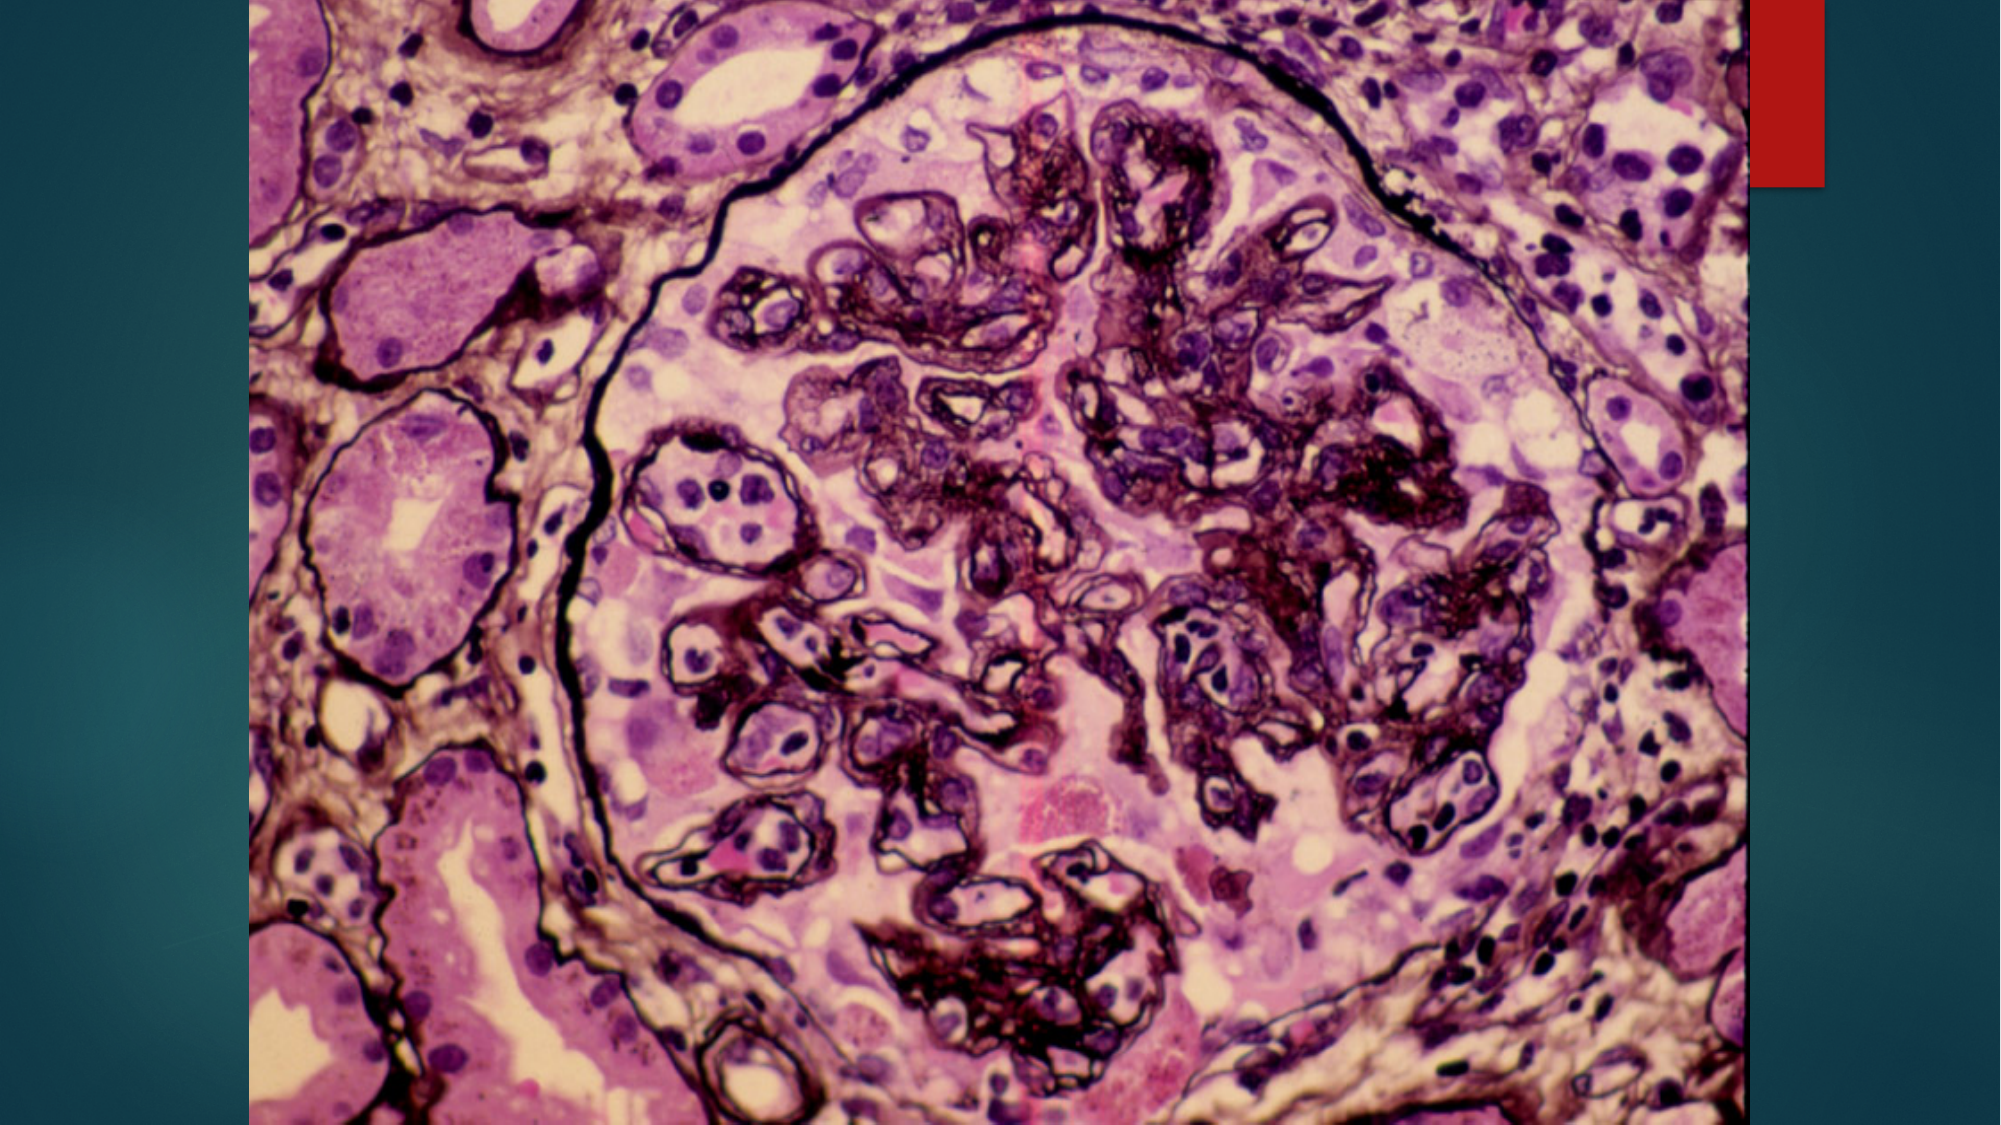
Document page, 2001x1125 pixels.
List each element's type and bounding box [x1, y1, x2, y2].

picture [0, 0, 1751, 1125]
